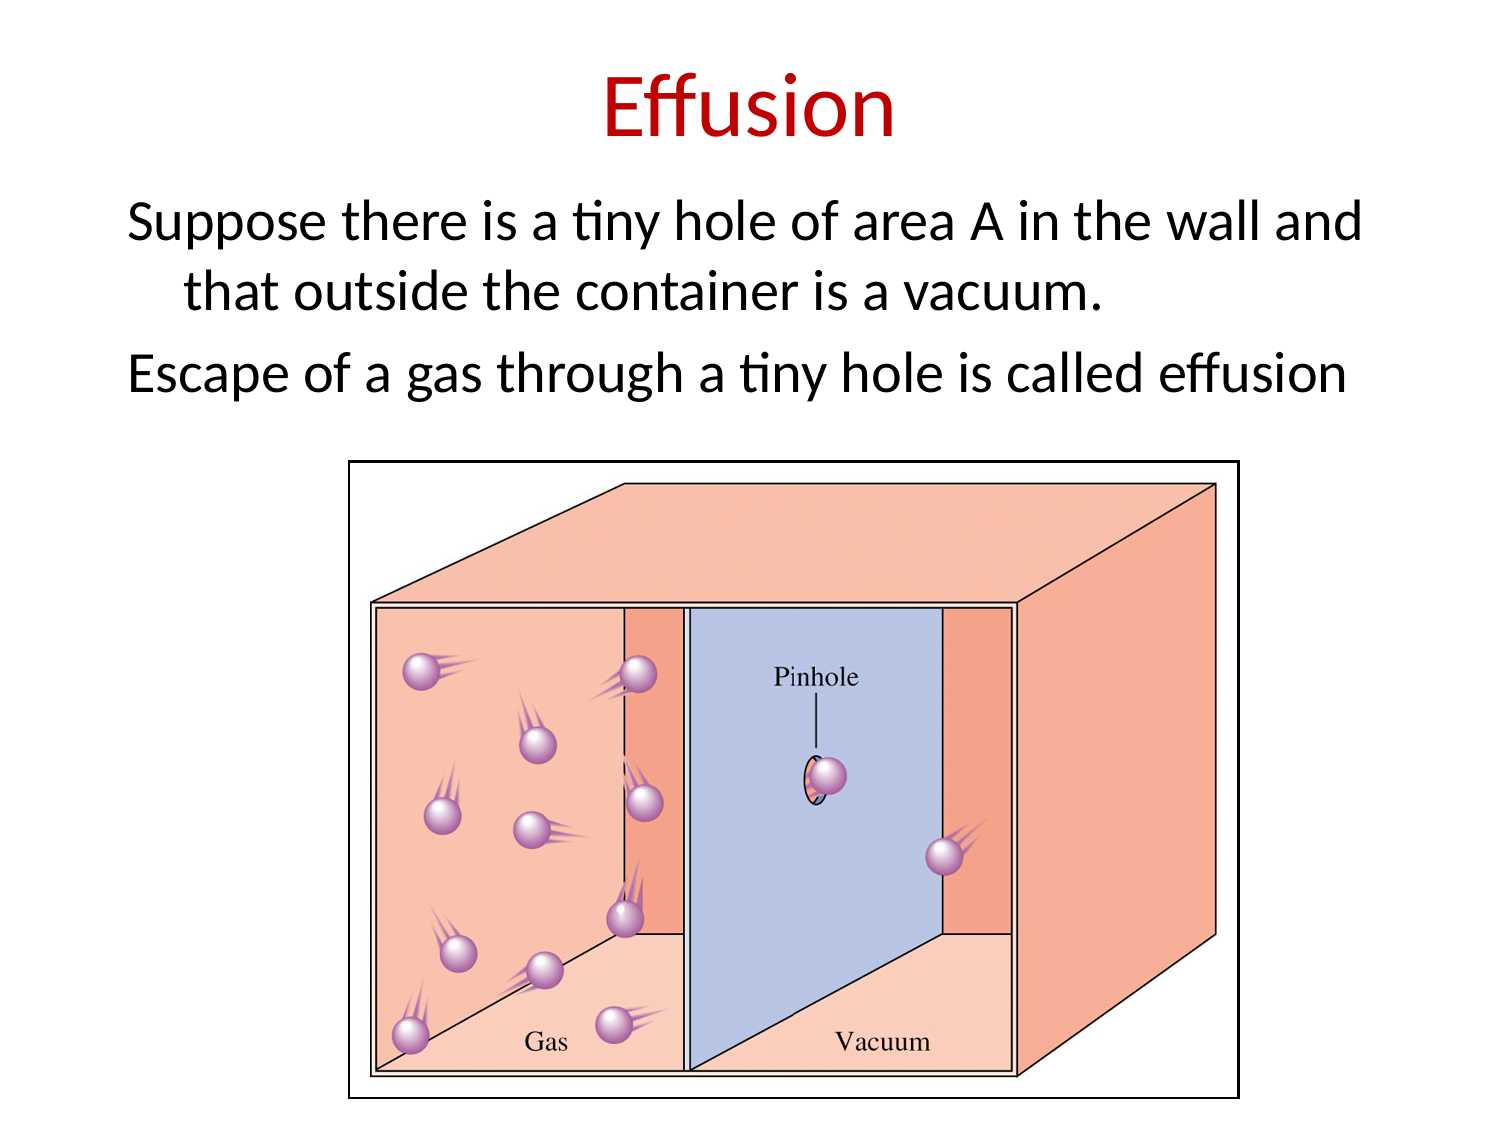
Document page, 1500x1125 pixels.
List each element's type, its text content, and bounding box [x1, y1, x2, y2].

text_box Effusion [112, 37, 1388, 174]
text_box Suppose there is a tiny hole of area A in the wall and that outside the container is a vacuum. Escape of a gas through a tiny hole is called effusion [112, 174, 1425, 413]
picture [349, 462, 1238, 1097]
